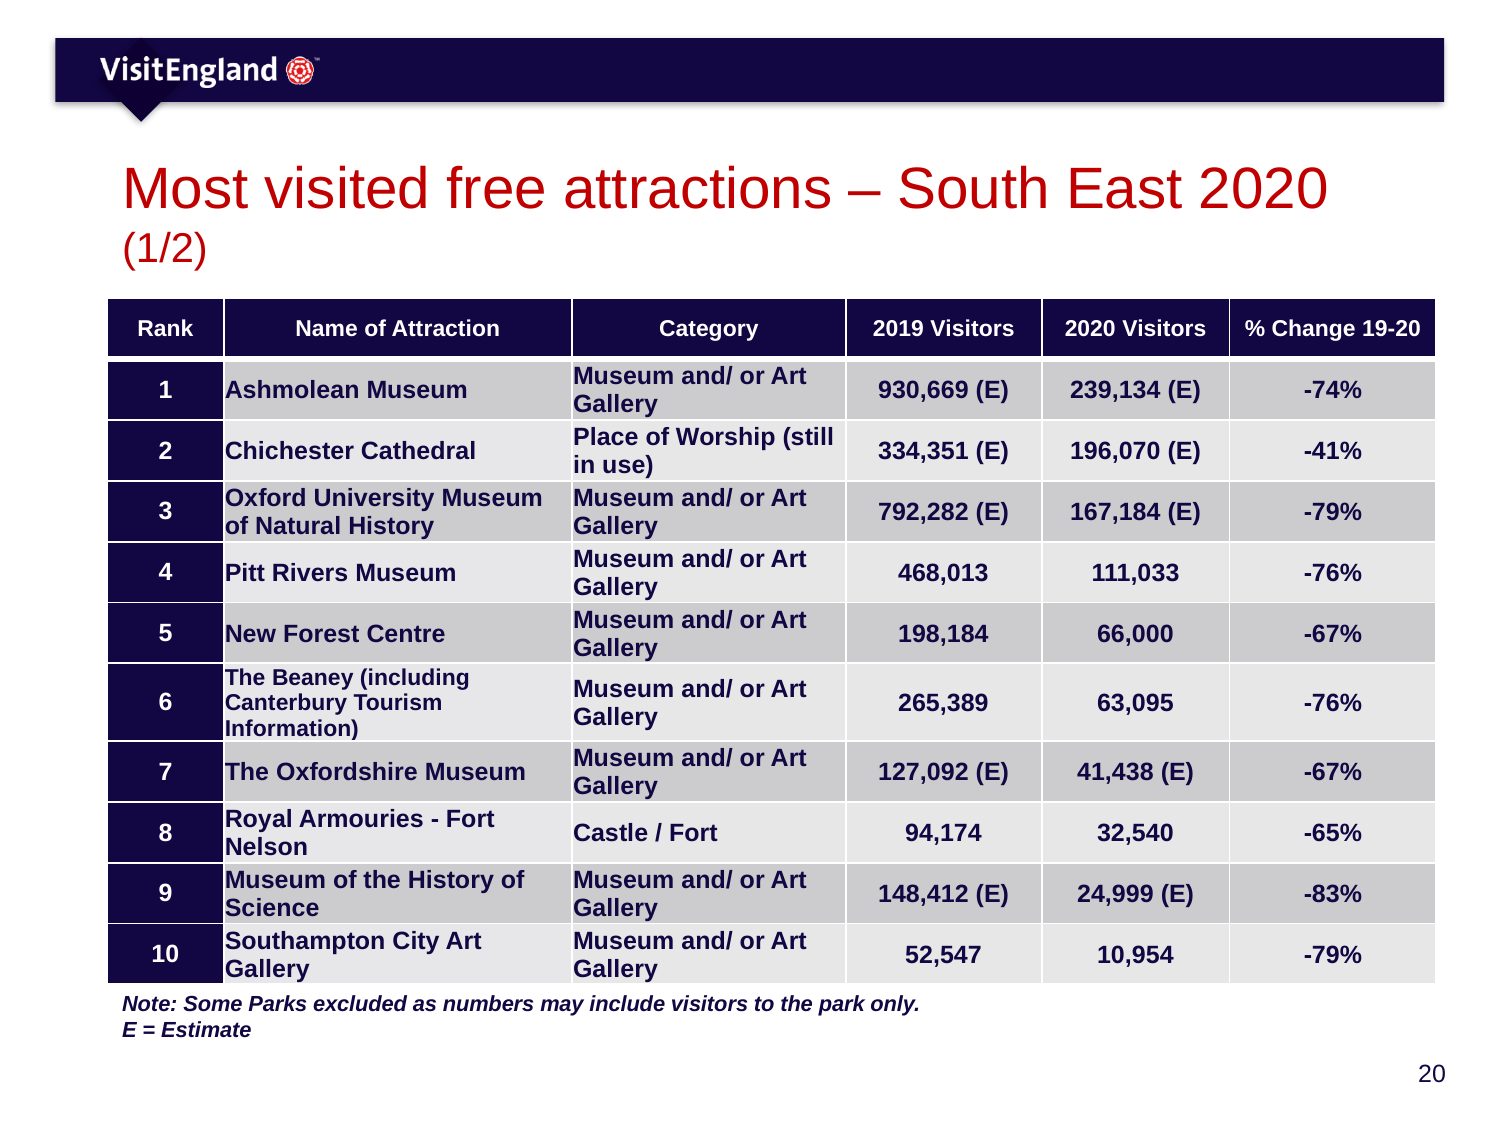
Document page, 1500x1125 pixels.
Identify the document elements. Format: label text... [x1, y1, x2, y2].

table_cell 468,013 [847, 543, 1041, 602]
table_cell 10,954 [1043, 924, 1229, 982]
table_cell -67% [1230, 742, 1435, 801]
table_cell 24,999 (E) [1043, 864, 1229, 923]
table_cell 41,438 (E) [1043, 742, 1229, 801]
table_cell The Beaney (including Canterbury Tourism Information) [225, 664, 571, 740]
table_header Rank [108, 299, 223, 356]
table_cell 930,669 (E) [847, 362, 1041, 419]
table_cell Museum and/ or Art Gallery [573, 482, 845, 541]
table_cell Royal Armouries - Fort Nelson [225, 803, 571, 862]
table_cell -65% [1230, 803, 1435, 862]
table_header Category [573, 299, 845, 356]
table_cell Museum and/ or Art Gallery [573, 664, 845, 740]
table_cell Ashmolean Museum [225, 362, 571, 419]
table_cell New Forest Centre [225, 603, 571, 662]
table_cell -41% [1230, 421, 1435, 480]
text_box Note: Some Parks excluded as numbers may include visitors to the park only. E = Estimate [107, 982, 1405, 1050]
table_cell Place of Worship (still in use) [573, 421, 845, 480]
table_header % Change 19-20 [1230, 299, 1435, 356]
table_cell 148,412 (E) [847, 864, 1041, 923]
table_cell 8 [108, 803, 223, 862]
table_cell 6 [108, 664, 223, 740]
table_cell Museum and/ or Art Gallery [573, 362, 845, 419]
table_cell 334,351 (E) [847, 421, 1041, 480]
table_cell 4 [108, 543, 223, 602]
table_cell 9 [108, 864, 223, 923]
table_header Name of Attraction [225, 299, 571, 356]
table_cell 5 [108, 603, 223, 662]
table_header 2020 Visitors [1043, 299, 1229, 356]
table_cell 196,070 (E) [1043, 421, 1229, 480]
table_cell 127,092 (E) [847, 742, 1041, 801]
picture [95, 56, 322, 88]
table_cell Museum and/ or Art Gallery [573, 603, 845, 662]
table_cell Museum and/ or Art Gallery [573, 924, 845, 982]
table_cell 198,184 [847, 603, 1041, 662]
table_cell 7 [108, 742, 223, 801]
table_cell 2 [108, 421, 223, 480]
table_cell Museum and/ or Art Gallery [573, 543, 845, 602]
table_cell -76% [1230, 664, 1435, 740]
table_cell 265,389 [847, 664, 1041, 740]
table_cell -76% [1230, 543, 1435, 602]
table_cell Chichester Cathedral [225, 421, 571, 480]
table_cell 66,000 [1043, 603, 1229, 662]
table_cell 167,184 (E) [1043, 482, 1229, 541]
table_cell Museum of the History of Science [225, 864, 571, 923]
table_cell -74% [1230, 362, 1435, 419]
table_cell 52,547 [847, 924, 1041, 982]
table_cell -79% [1230, 482, 1435, 541]
table_cell The Oxfordshire Museum [225, 742, 571, 801]
table_cell 792,282 (E) [847, 482, 1041, 541]
table_cell 94,174 [847, 803, 1041, 862]
table_cell Pitt Rivers Museum [225, 543, 571, 602]
table_cell 63,095 [1043, 664, 1229, 740]
table_cell Oxford University Museum of Natural History [225, 482, 571, 541]
table_cell 10 [108, 924, 223, 982]
table_cell Castle / Fort [573, 803, 845, 862]
table_cell 32,540 [1043, 803, 1229, 862]
table_cell 111,033 [1043, 543, 1229, 602]
table_cell Museum and/ or Art Gallery [573, 742, 845, 801]
table_header 2019 Visitors [847, 299, 1041, 356]
table_cell 239,134 (E) [1043, 362, 1229, 419]
table_cell Southampton City Art Gallery [225, 924, 571, 982]
table_cell -79% [1230, 924, 1435, 983]
title Most visited free attractions – South East 2020 (1/2) [107, 143, 1445, 276]
table_cell 3 [108, 482, 223, 541]
table_cell -83% [1230, 864, 1435, 923]
table_cell -67% [1230, 603, 1435, 662]
table_cell Museum and/ or Art Gallery [573, 864, 845, 923]
table_cell 1 [108, 362, 223, 419]
